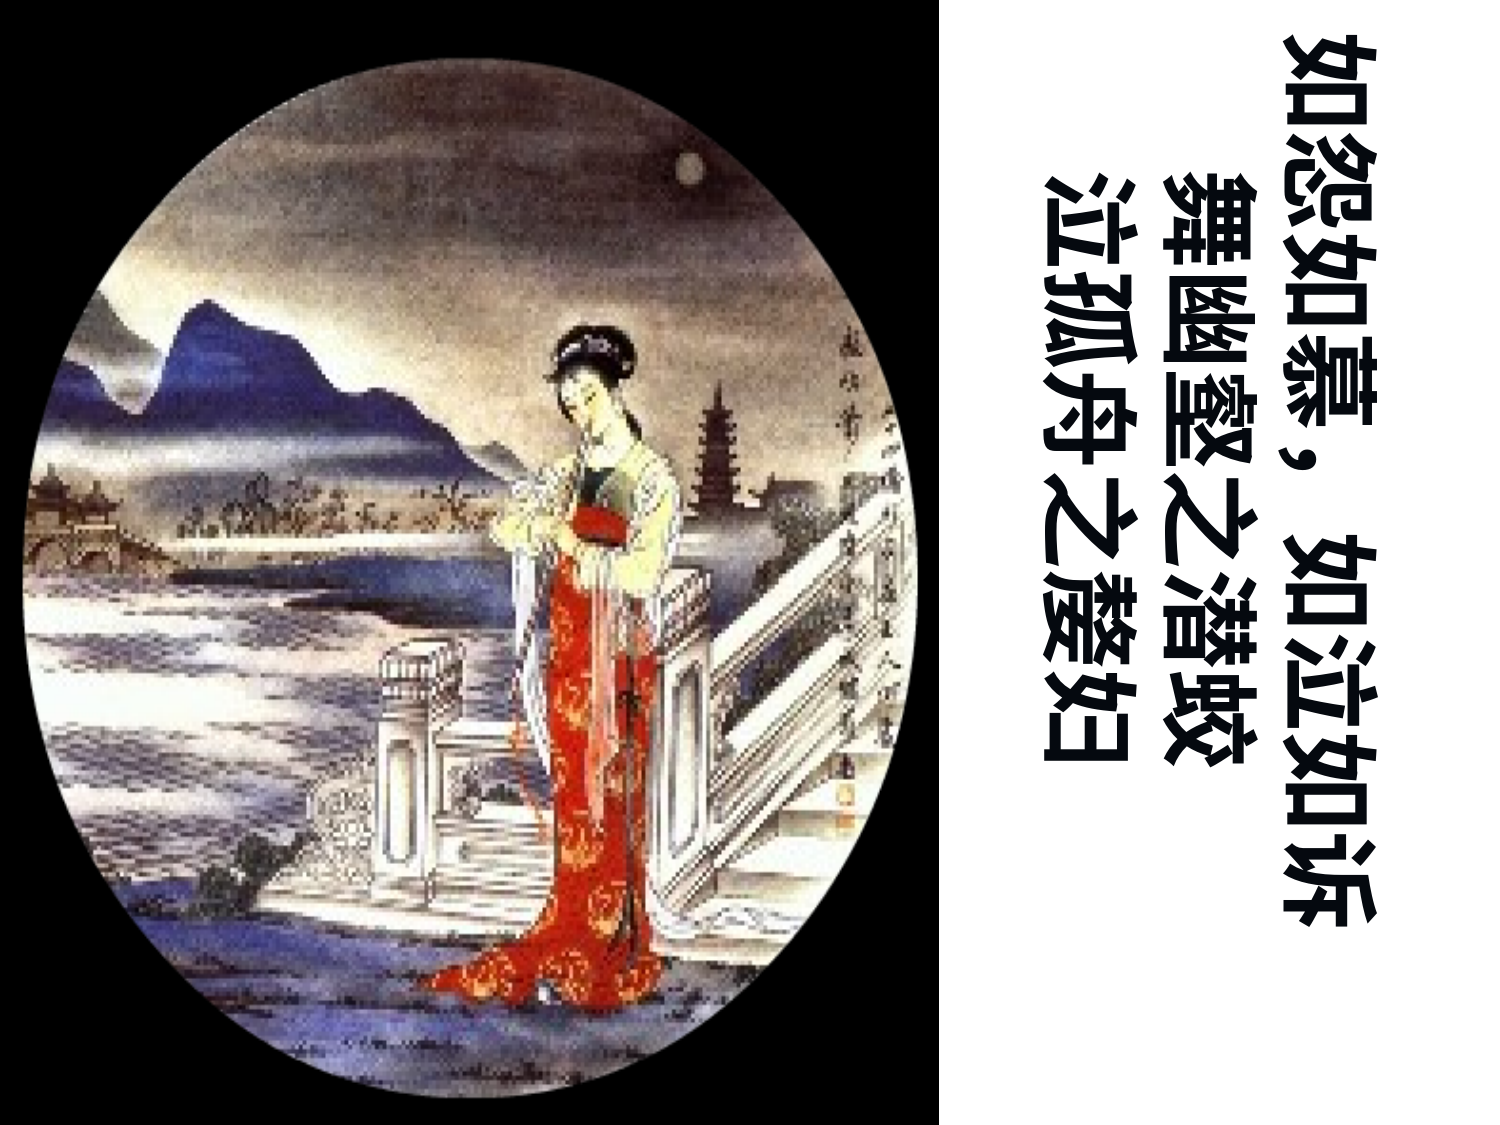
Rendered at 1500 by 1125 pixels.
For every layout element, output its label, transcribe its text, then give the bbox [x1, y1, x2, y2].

text_box 如怨如慕，如泣如诉 舞幽壑之潜蛟 泣孤舟之嫠妇 [1009, 17, 1401, 1125]
picture [0, 0, 940, 1125]
